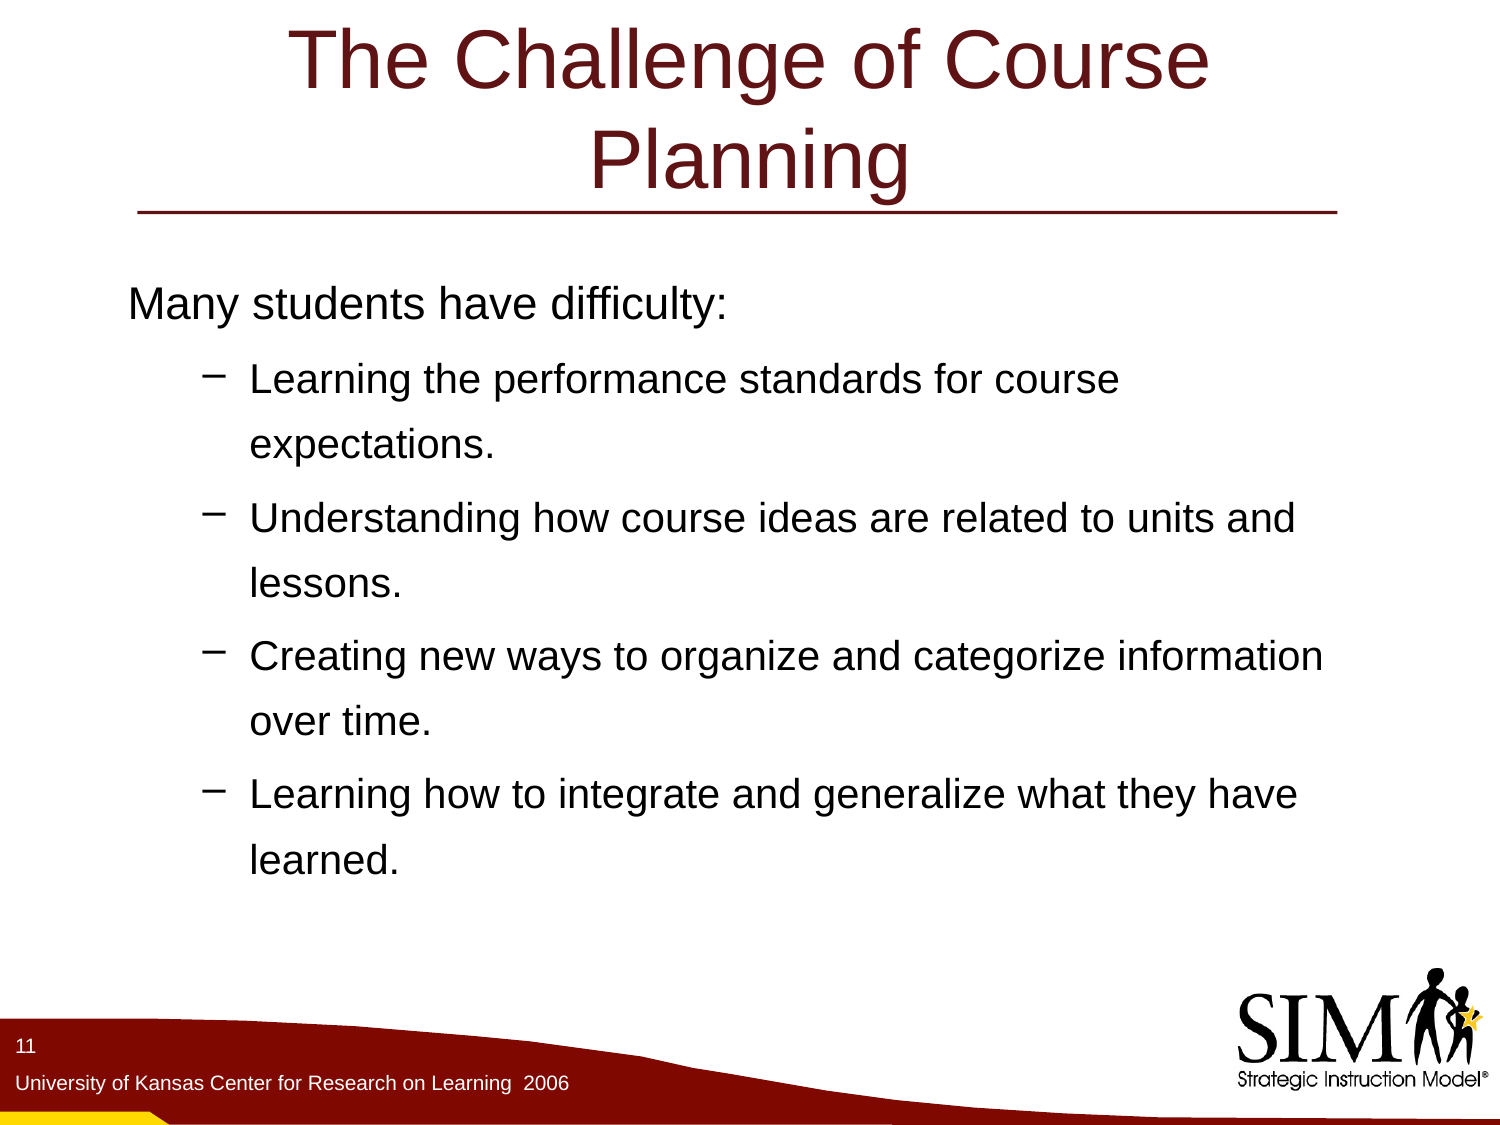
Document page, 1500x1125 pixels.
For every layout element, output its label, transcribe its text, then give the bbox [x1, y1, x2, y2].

title The Challenge of Course Planning [112, 74, 1388, 213]
list Many students have difficulty: Learning the performance standards for course expectations. Understanding how course ideas are related to units and lessons. Creating new ways to organize and categorize information over time. Learning how to integrate and generalize what they have learned. [112, 249, 1388, 901]
slide_number 11 [0, 1024, 313, 1062]
picture [1231, 954, 1497, 1106]
footer University of Kansas Center for Research on Learning 2006 [0, 1062, 626, 1101]
